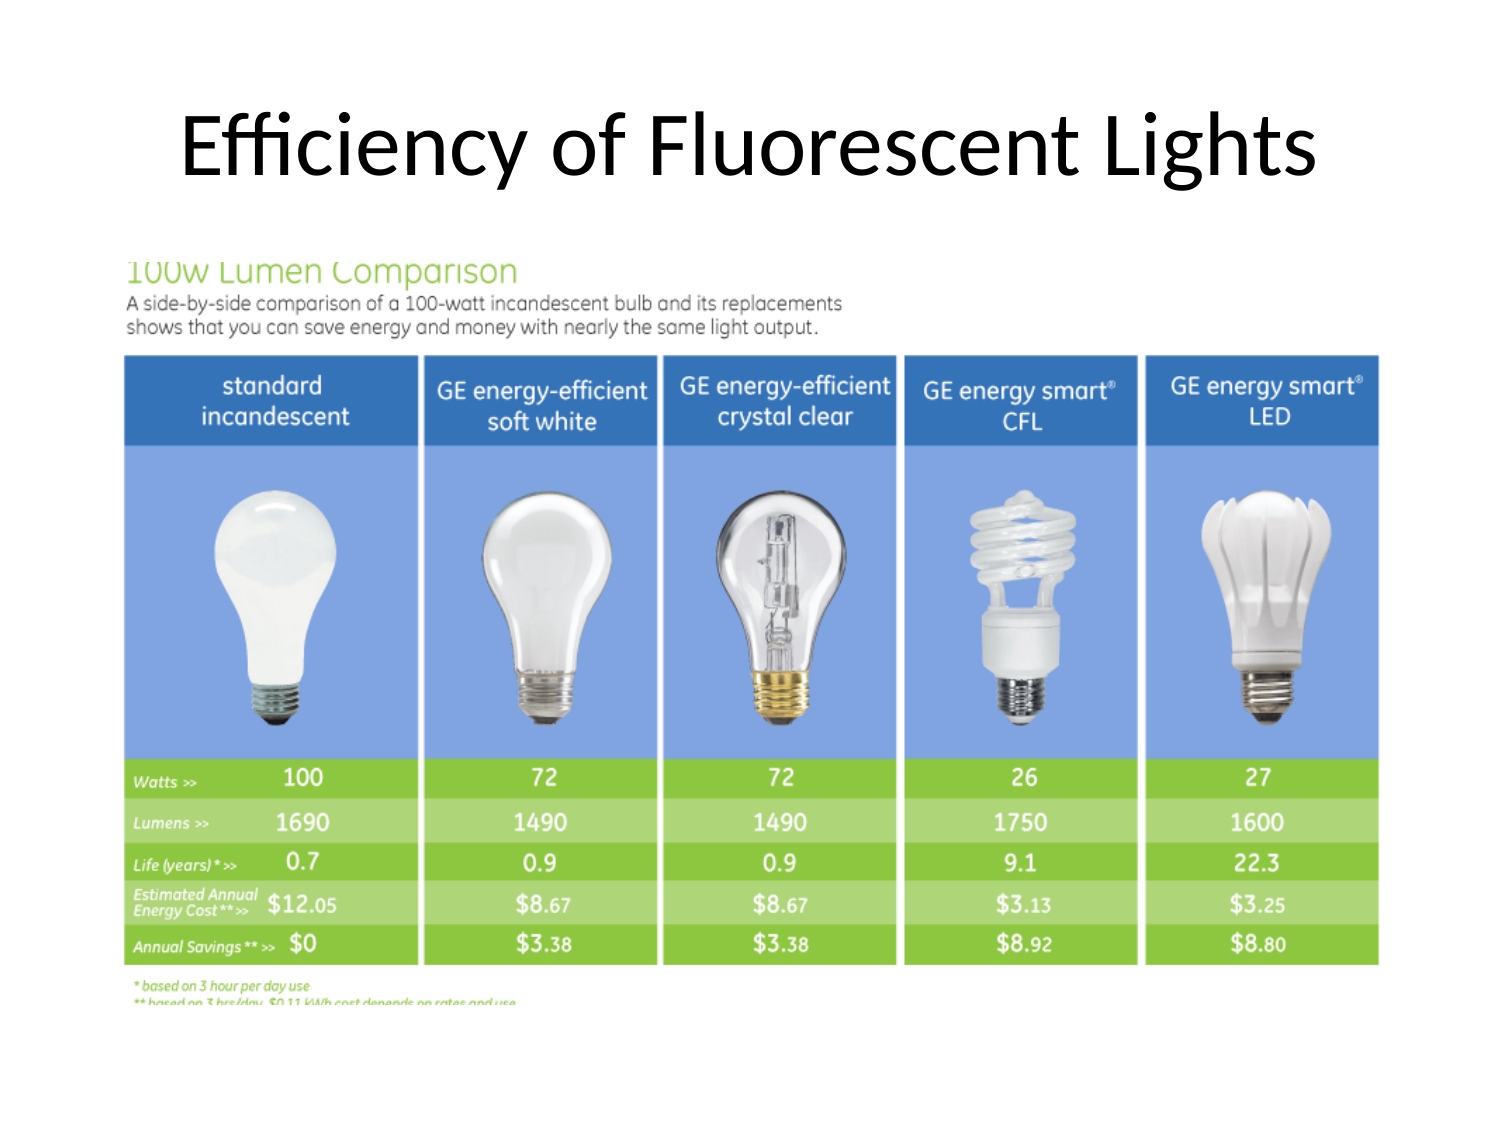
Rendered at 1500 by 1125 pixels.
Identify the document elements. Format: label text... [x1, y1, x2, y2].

title Efficiency of Fluorescent Lights [75, 45, 1425, 233]
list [74, 262, 1426, 1006]
